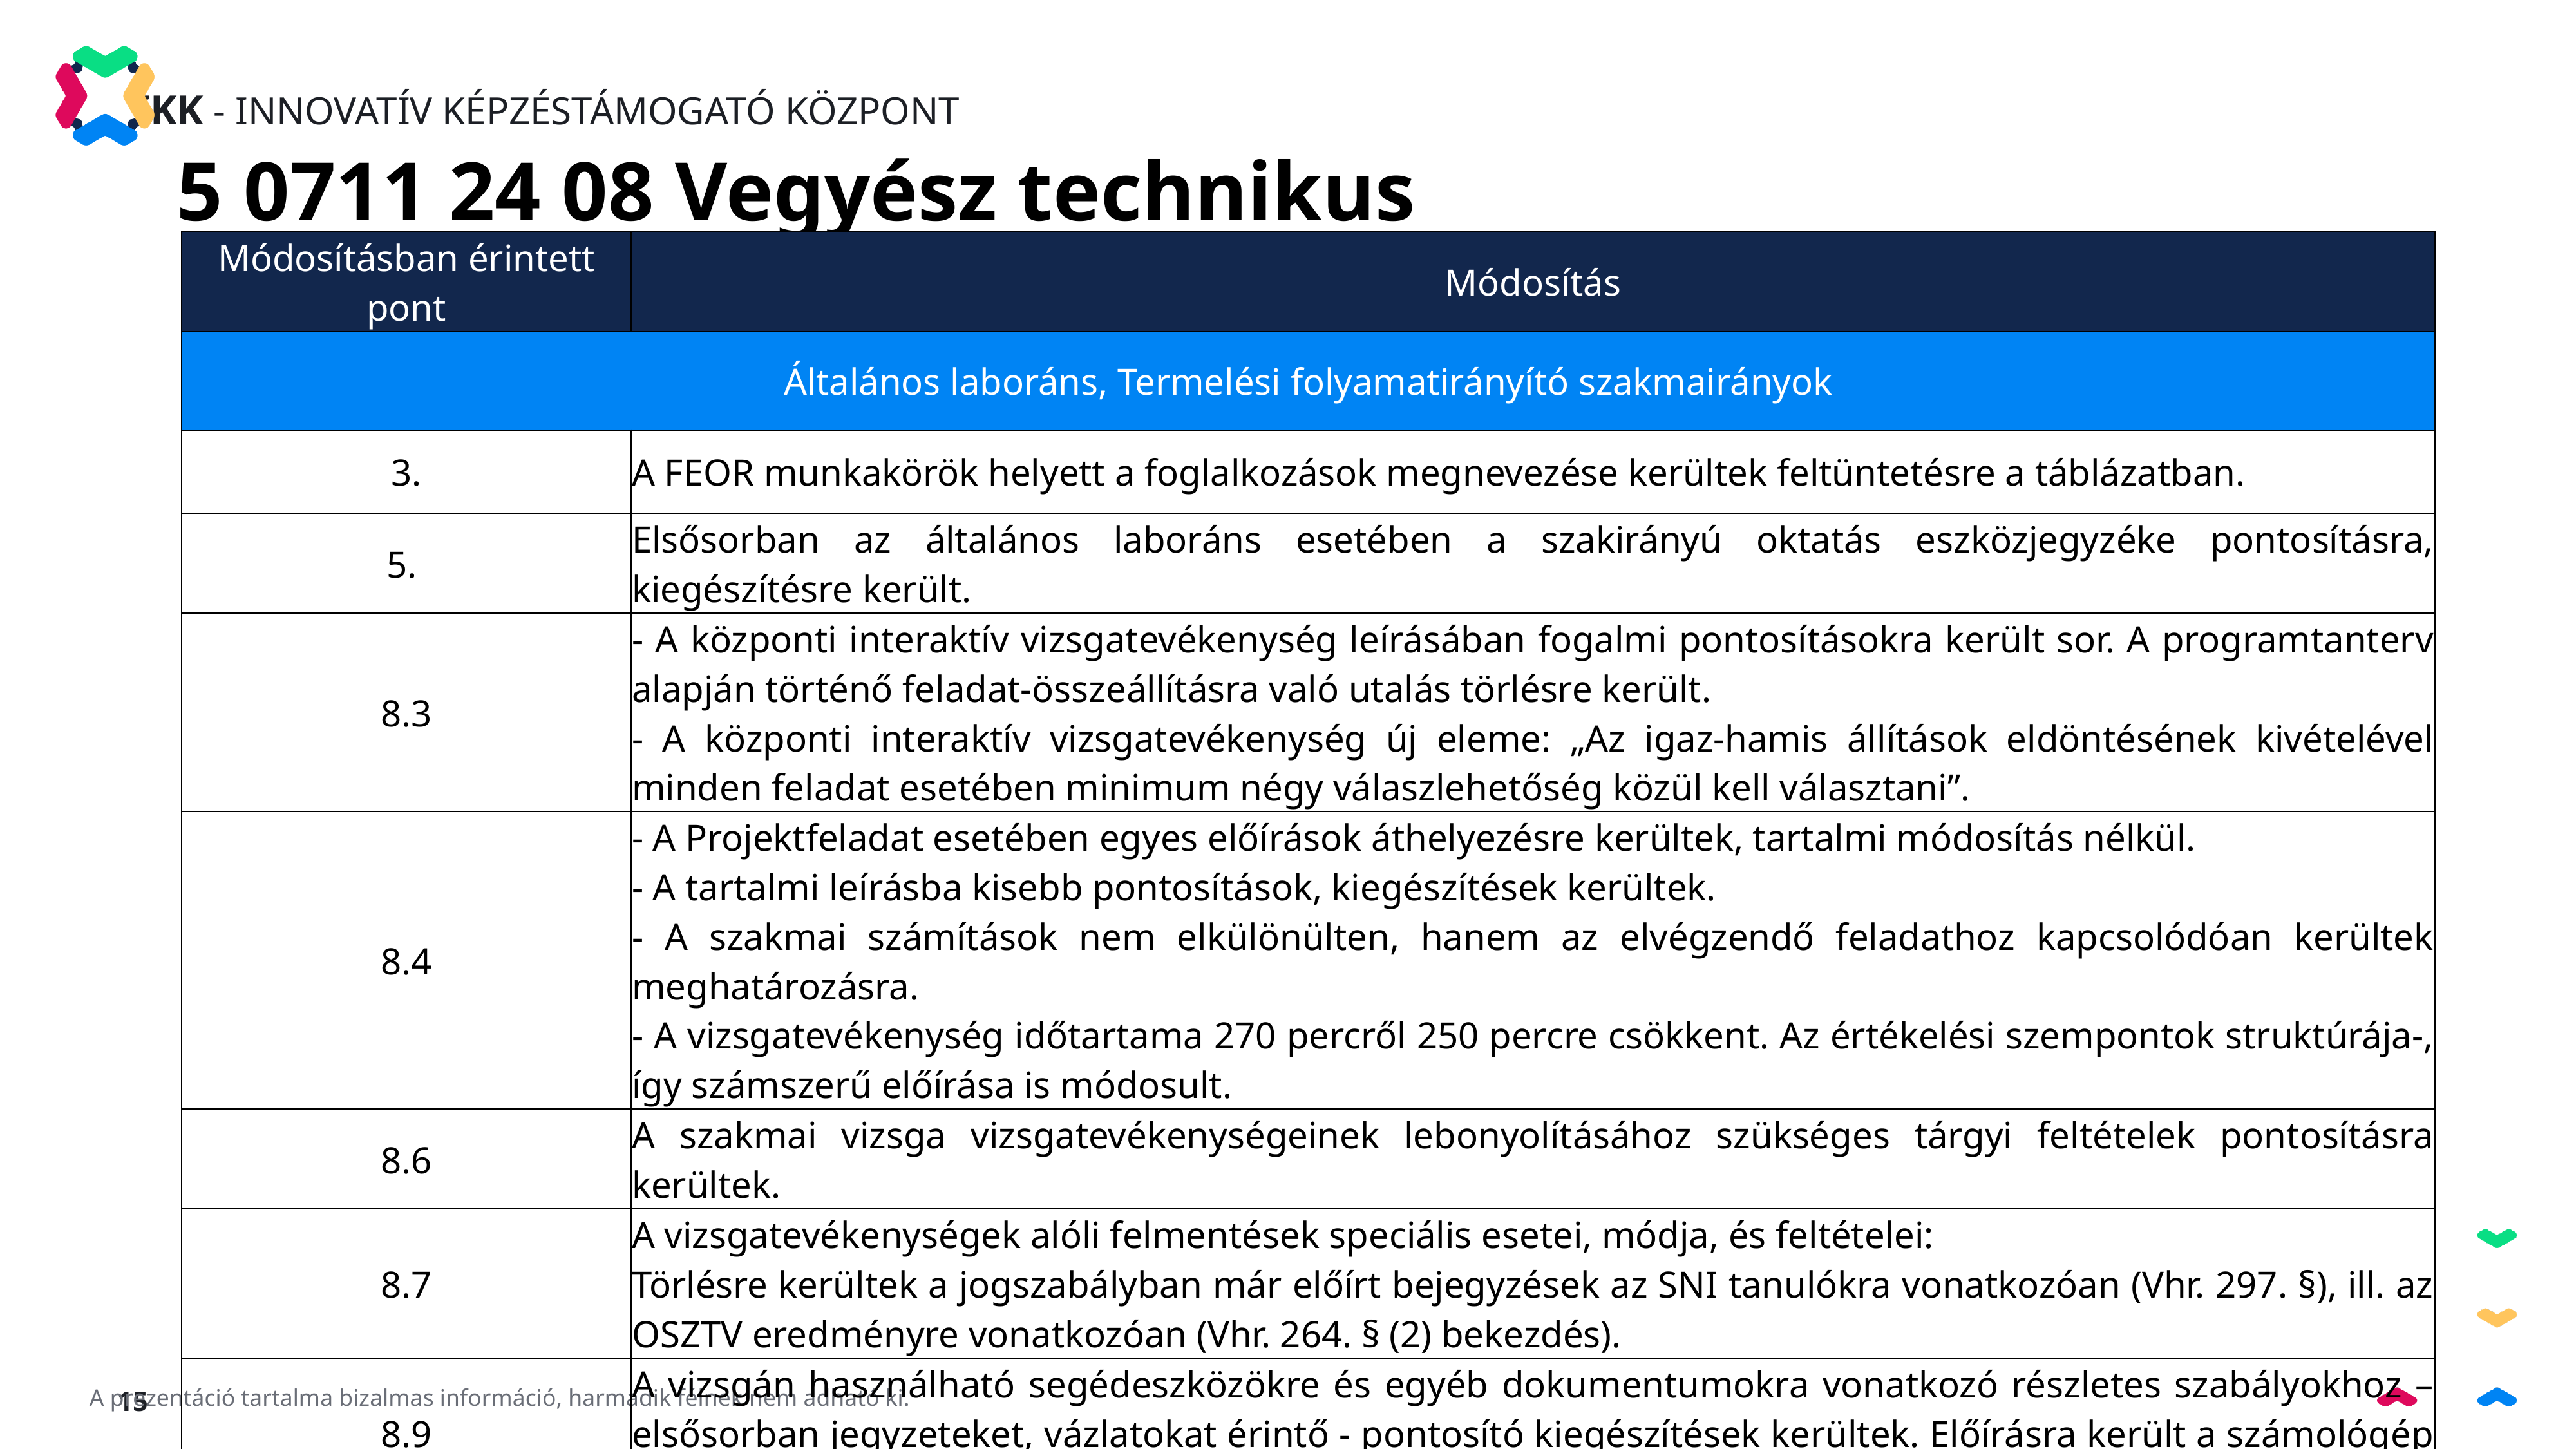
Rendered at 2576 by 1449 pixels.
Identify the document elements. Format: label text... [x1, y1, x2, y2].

table_cell - A központi interaktív vizsgatevékenység leírásában fogalmi pontosításokra került sor. A programtanterv alapján történő feladat-összeállításra való utalás törlésre került. - A központi interaktív vizsgatevékenység új eleme: „Az igaz-hamis állítások eldöntésének kivételével minden feladat esetében minimum négy válaszlehetőség közül kell választani”. [632, 614, 2434, 811]
list 5 0711 24 08 Vegyész technikus [176, 140, 2561, 232]
table_cell A vizsgán használható segédeszközökre és egyéb dokumentumokra vonatkozó részletes szabályokhoz – elsősorban jegyzeteket, vázlatokat érintő - pontosító kiegészítések kerültek. Előírásra került a számológép használata az interaktív vizsgán. [632, 1359, 2434, 1449]
table_cell Elsősorban az általános laboráns esetében a szakirányú oktatás eszközjegyzéke pontosításra, kiegészítésre került. [632, 514, 2434, 612]
table_cell 8.4 [182, 812, 630, 1108]
table_cell A vizsgatevékenységek alóli felmentések speciális esetei, módja, és feltételei: Törlésre kerültek a jogszabályban már előírt bejegyzések az SNI tanulókra vonatkozóan (Vhr. 297. §), ill. az OSZTV eredményre vonatkozóan (Vhr. 264. § (2) bekezdés). [632, 1209, 2434, 1358]
table_cell - A Projektfeladat esetében egyes előírások áthelyezésre kerültek, tartalmi módosítás nélkül. - A tartalmi leírásba kisebb pontosítások, kiegészítések kerültek. - A szakmai számítások nem elkülönülten, hanem az elvégzendő feladathoz kapcsolódóan kerültek meghatározásra. - A vizsgatevékenység időtartama 270 percről 250 percre csökkent. Az értékelési szempontok struktúrája-, így számszerű előírása is módosult. [632, 812, 2434, 1108]
table_cell 8.7 [182, 1209, 630, 1358]
table_cell A FEOR munkakörök helyett a foglalkozások megnevezése kerültek feltüntetésre a táblázatban. [632, 431, 2434, 513]
table_cell 5. [182, 514, 630, 612]
table_cell 3. [182, 431, 630, 513]
table_cell Általános laboráns, Termelési folyamatirányító szakmairányok [182, 332, 2434, 430]
table_cell 8.9 [182, 1359, 630, 1449]
picture [55, 46, 155, 146]
picture [2436, 1229, 2517, 1406]
table_cell A szakmai vizsga vizsgatevékenységeinek lebonyolításához szükséges tárgyi feltételek pontosításra kerültek. [632, 1110, 2434, 1208]
table_header Módosításban érintett pont [182, 232, 630, 331]
table_cell 8.3 [182, 614, 630, 811]
table_cell 8.6 [182, 1110, 630, 1208]
table_header Módosítás [632, 232, 2434, 331]
